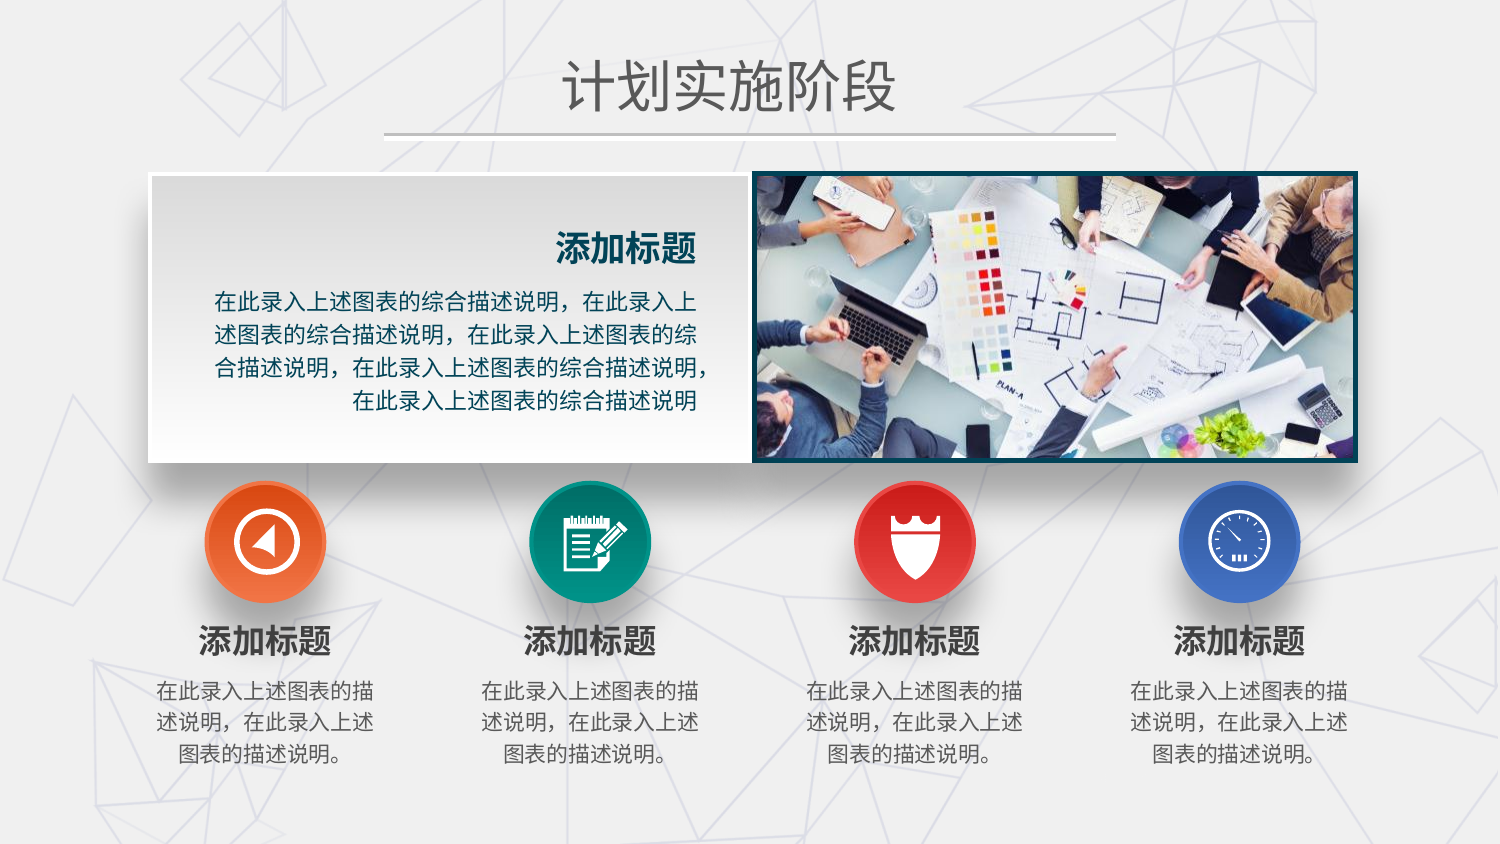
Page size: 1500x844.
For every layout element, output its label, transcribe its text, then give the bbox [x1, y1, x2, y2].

text_box 添加标题 [1144, 615, 1336, 666]
text_box 在此录入上述图表的描述说明，在此录入上述图表的描述说明。 [144, 666, 387, 773]
text_box 添加标题 [169, 615, 361, 666]
text_box 添加标题 [494, 615, 686, 666]
text_box 在此录入上述图表的描述说明，在此录入上述图表的描述说明。 [793, 666, 1037, 773]
text_box [149, 173, 751, 462]
text_box [855, 481, 975, 603]
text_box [1208, 509, 1271, 572]
picture [0, 0, 1498, 844]
text_box [530, 481, 651, 603]
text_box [890, 515, 941, 580]
text_box 在此录入上述图表的描述说明，在此录入上述图表的描述说明。 [1118, 666, 1361, 773]
text_box [754, 173, 1356, 462]
text_box 在此录入上述图表的综合描述说明，在此录入上述图表的综合描述说明，在此录入上述图表的综合描述说明，在此录入上述图表的综合描述说明，在此录入上述图表的综合描述说明 [192, 276, 709, 420]
text_box 在此录入上述图表的描述说明，在此录入上述图表的描述说明。 [468, 666, 712, 773]
text_box 添加标题 [819, 615, 1011, 666]
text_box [563, 515, 628, 572]
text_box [234, 508, 300, 575]
text_box [205, 481, 326, 603]
text_box 添加标题 [543, 220, 709, 275]
text_box [1179, 481, 1300, 603]
title 计划实施阶段 [280, 51, 1178, 136]
